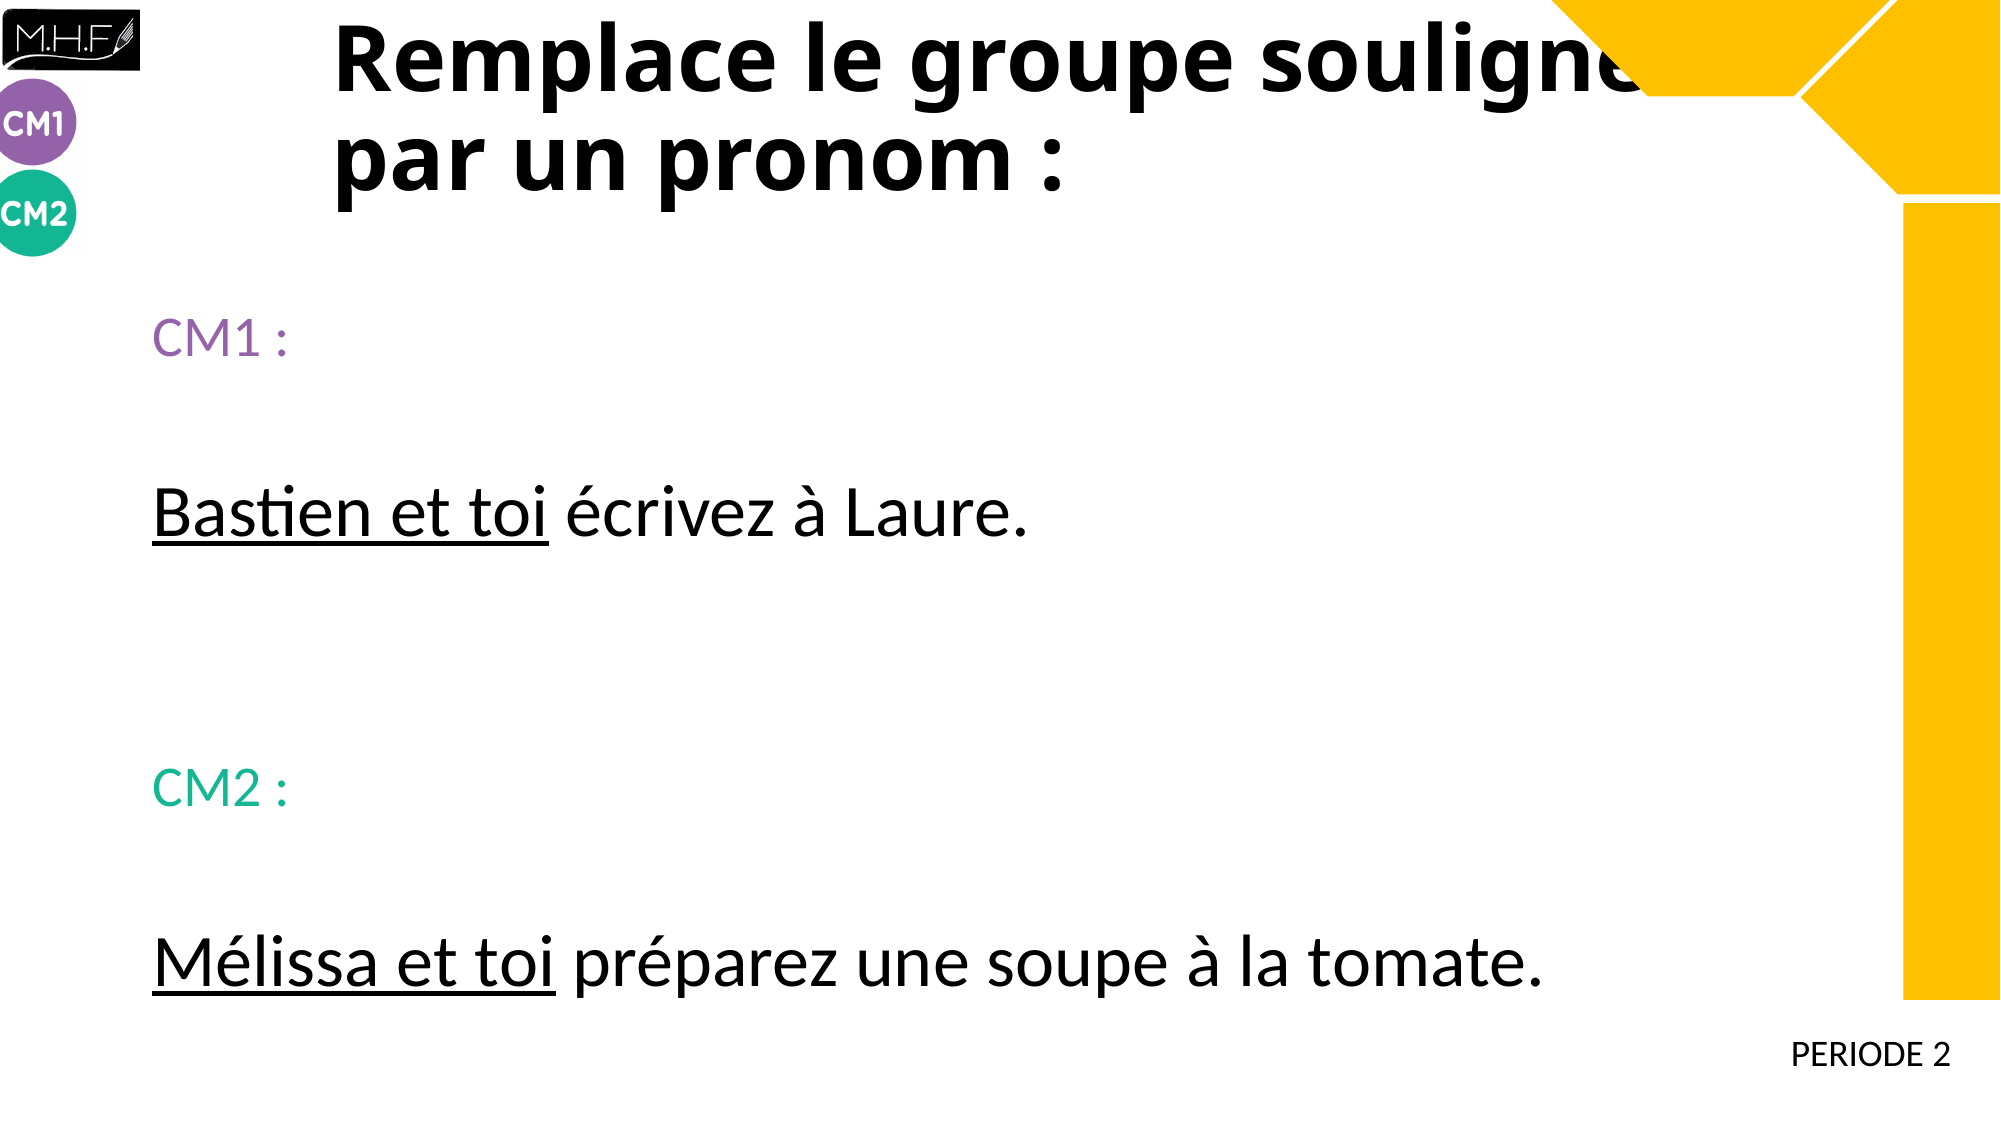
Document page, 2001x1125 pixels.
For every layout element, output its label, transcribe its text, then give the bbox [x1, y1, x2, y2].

picture [0, 7, 140, 259]
text_box [1902, 202, 2000, 1001]
text_box PERIODE 2 [1362, 1021, 1967, 1082]
title Remplace le groupe souligné par un pronom : [316, 3, 1863, 221]
text_box [1549, 0, 1892, 98]
text_box [1799, 0, 2000, 196]
list CM1 : Bastien et toi écrivez à Laure. CM2 : Mélissa et toi préparez une soupe à la tomate. [137, 299, 1863, 1014]
